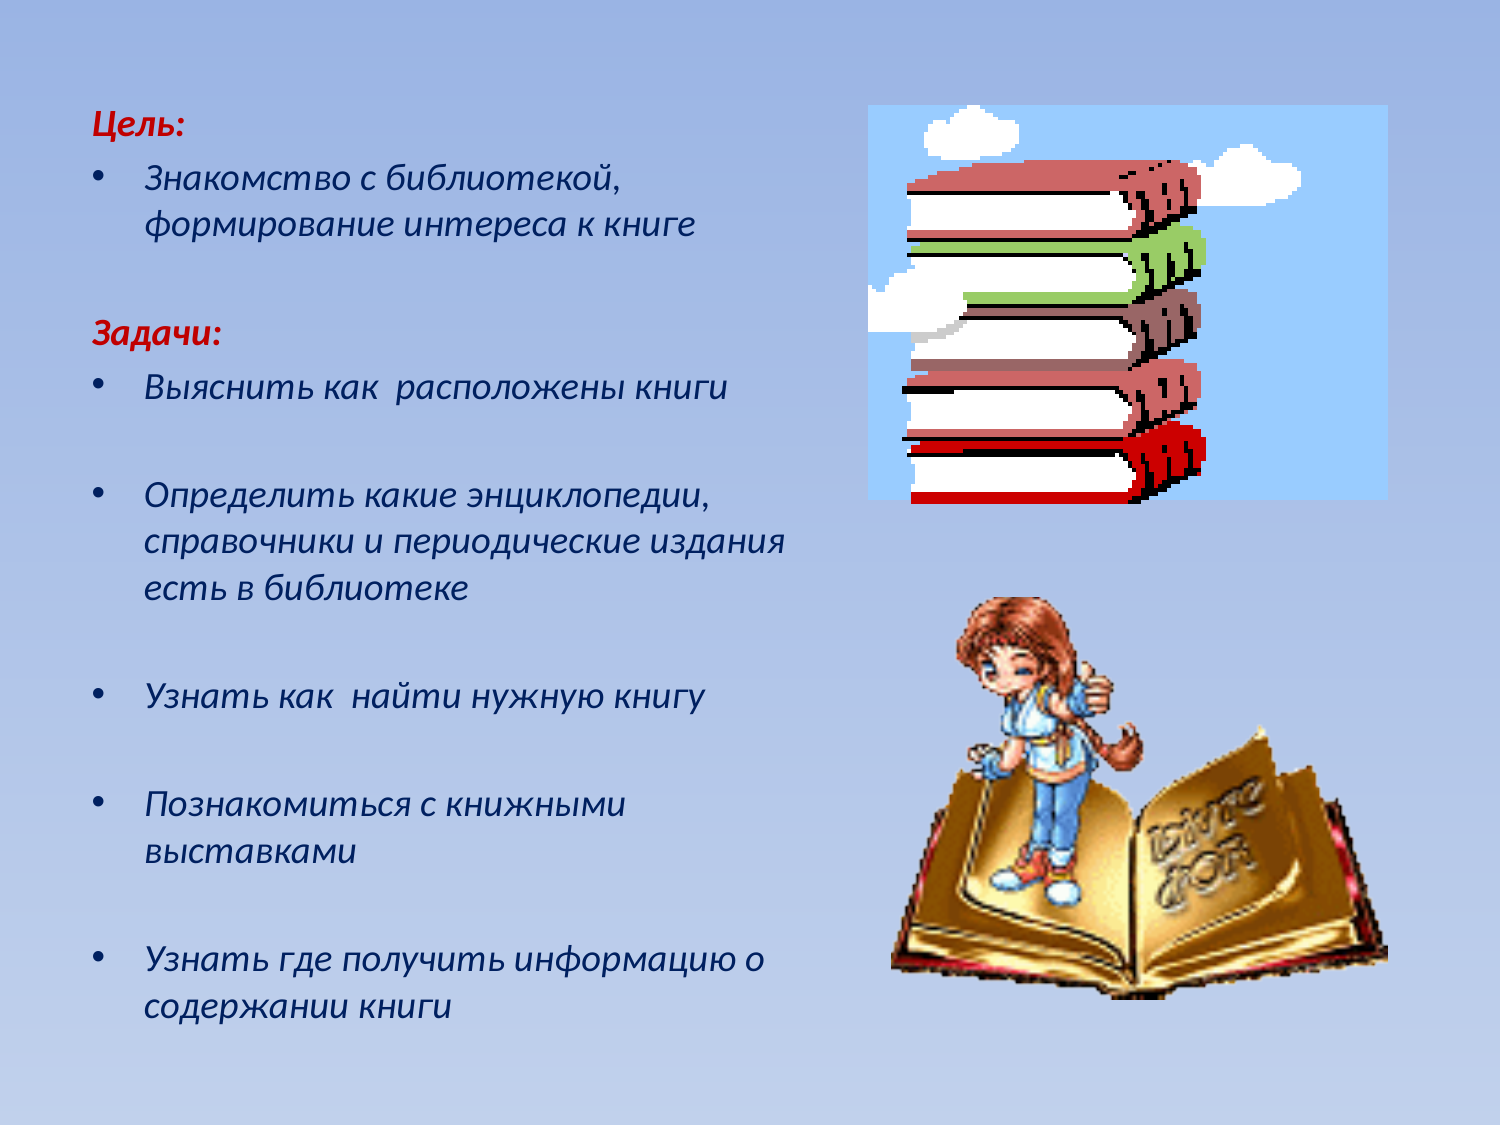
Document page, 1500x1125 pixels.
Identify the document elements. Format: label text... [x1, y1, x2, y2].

picture [867, 77, 1389, 504]
list Цель: Знакомство с библиотекой, формирование интереса к книге Задачи: Выяснить как расположены книги Определить какие энциклопедии, справочники и периодические издания есть в библиотеке Узнать как найти нужную книгу Познакомиться с книжными выставками Узнать где получить информацию о содержании книги [76, 90, 809, 1035]
picture [891, 597, 1389, 1000]
